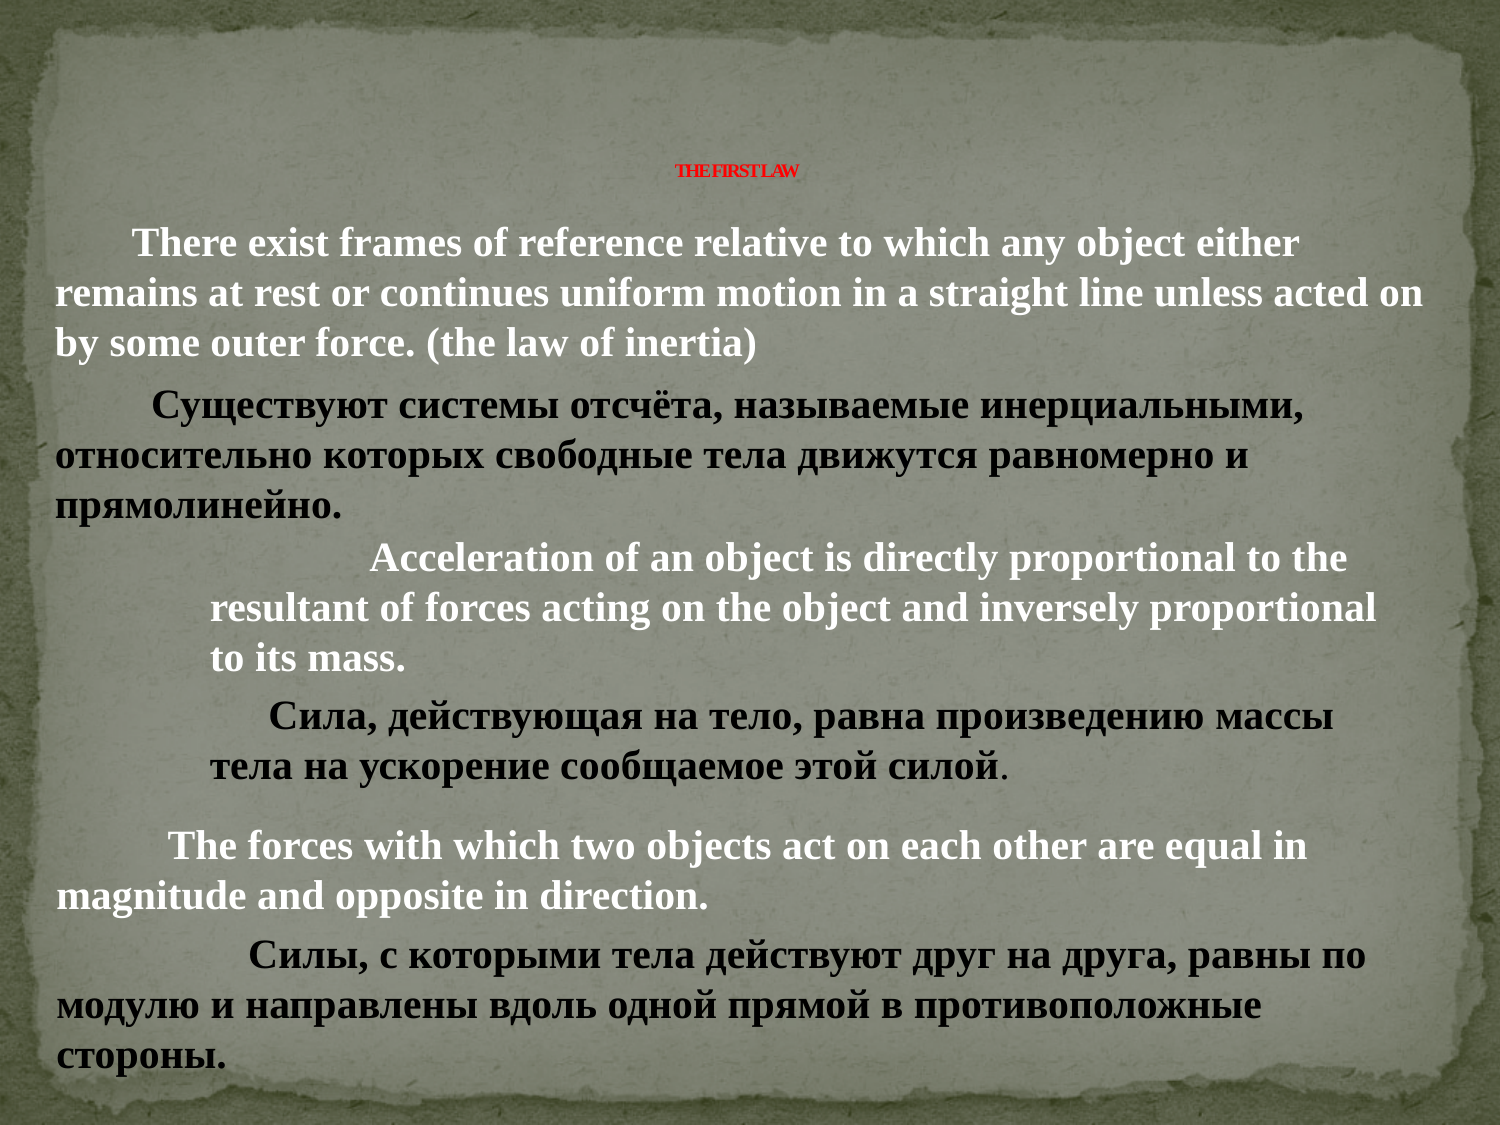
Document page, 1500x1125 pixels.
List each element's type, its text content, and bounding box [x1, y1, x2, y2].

text_box The forces with which two objects act on each other are equal in magnitude and opposite in direction. Силы, с которыми тела действуют друг на друга, равны по модулю и направлены вдоль одной прямой в противоположные стороны. [41, 810, 1392, 1094]
text_box Acceleration of an object is directly proportional to the resultant of forces acting on the object and inversely proportional to its mass. Сила, действующая на тело, равна произведению массы тела на ускорение сообщаемое этой силой. [194, 521, 1412, 714]
list There exist frames of reference relative to which any object either remains at rest or continues uniform motion in a straight line unless acted on by some outer force. (the law of inertia) Существуют системы отсчёта, называемые инерциальными, относительно которых свободные тела движутся равномерно и прямолинейно. [24, 164, 1459, 426]
title THE FIRST LAW [24, 51, 1450, 164]
